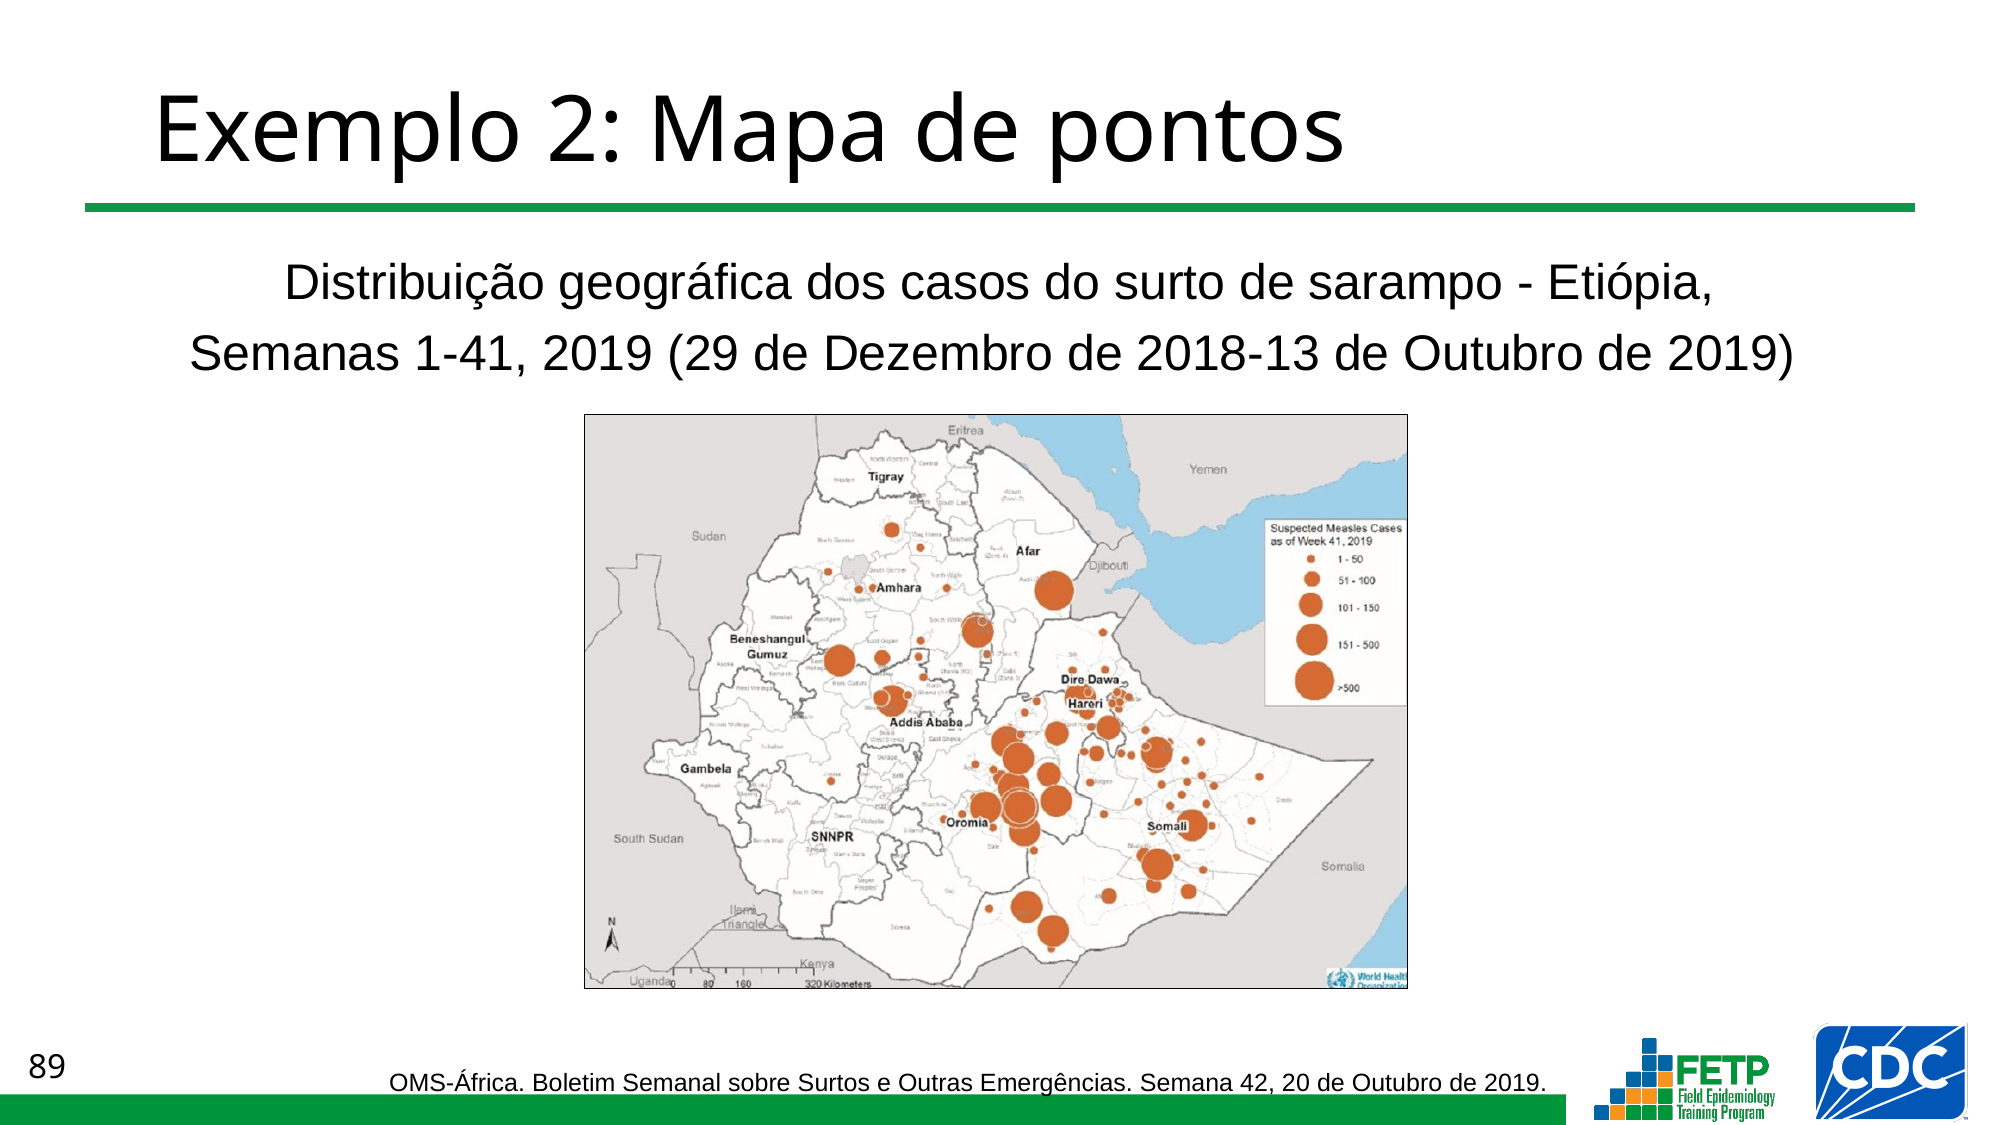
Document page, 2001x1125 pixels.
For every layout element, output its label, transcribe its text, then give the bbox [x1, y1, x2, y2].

picture [584, 414, 1408, 989]
list Distribuição geográfica dos casos do surto de sarampo - Etiópia, Semanas 1-41, 2019 (29 de Dezembro de 2018-13 de Outubro de 2019) [137, 242, 1863, 1004]
picture [1594, 1038, 1775, 1122]
list OMS-África. Boletim Semanal sobre Surtos e Outras Emergências. Semana 42, 20 de Outubro de 2019. [345, 1062, 1565, 1080]
picture [1813, 1023, 1968, 1122]
title Exemplo 2: Mapa de pontos [137, 75, 1863, 207]
